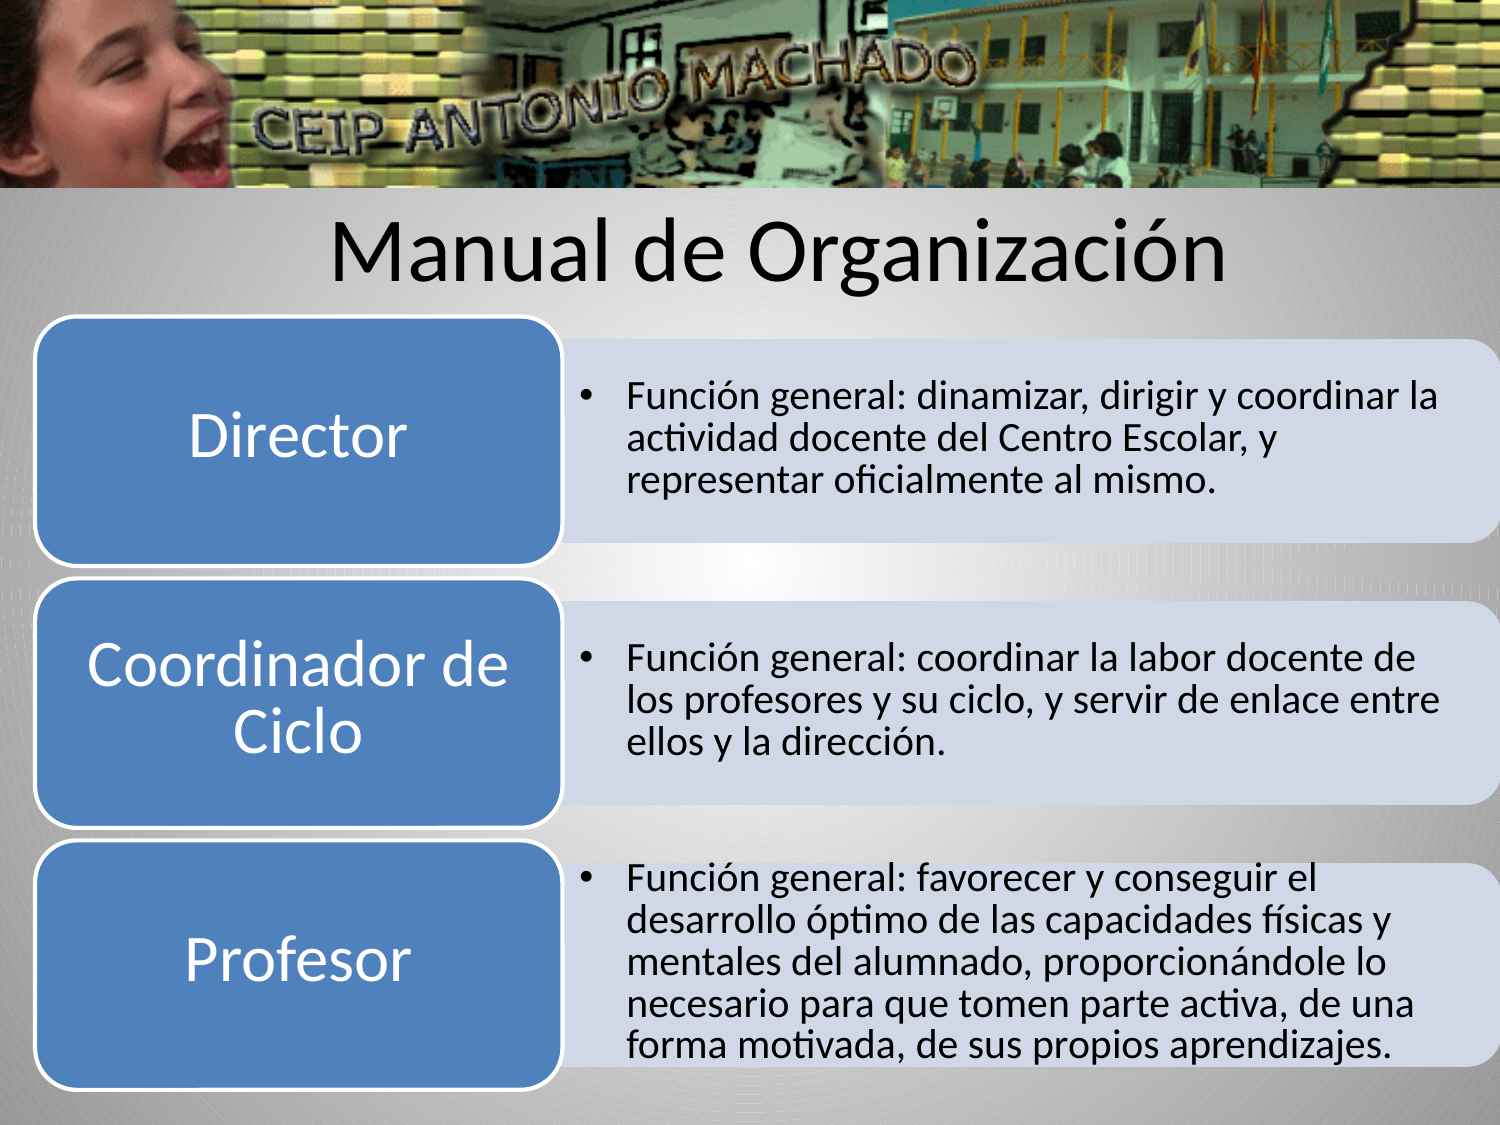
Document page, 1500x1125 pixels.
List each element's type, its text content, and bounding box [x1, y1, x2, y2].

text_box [34, 316, 1500, 1091]
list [0, 0, 1500, 188]
title Manual de Organización [234, 199, 1325, 309]
